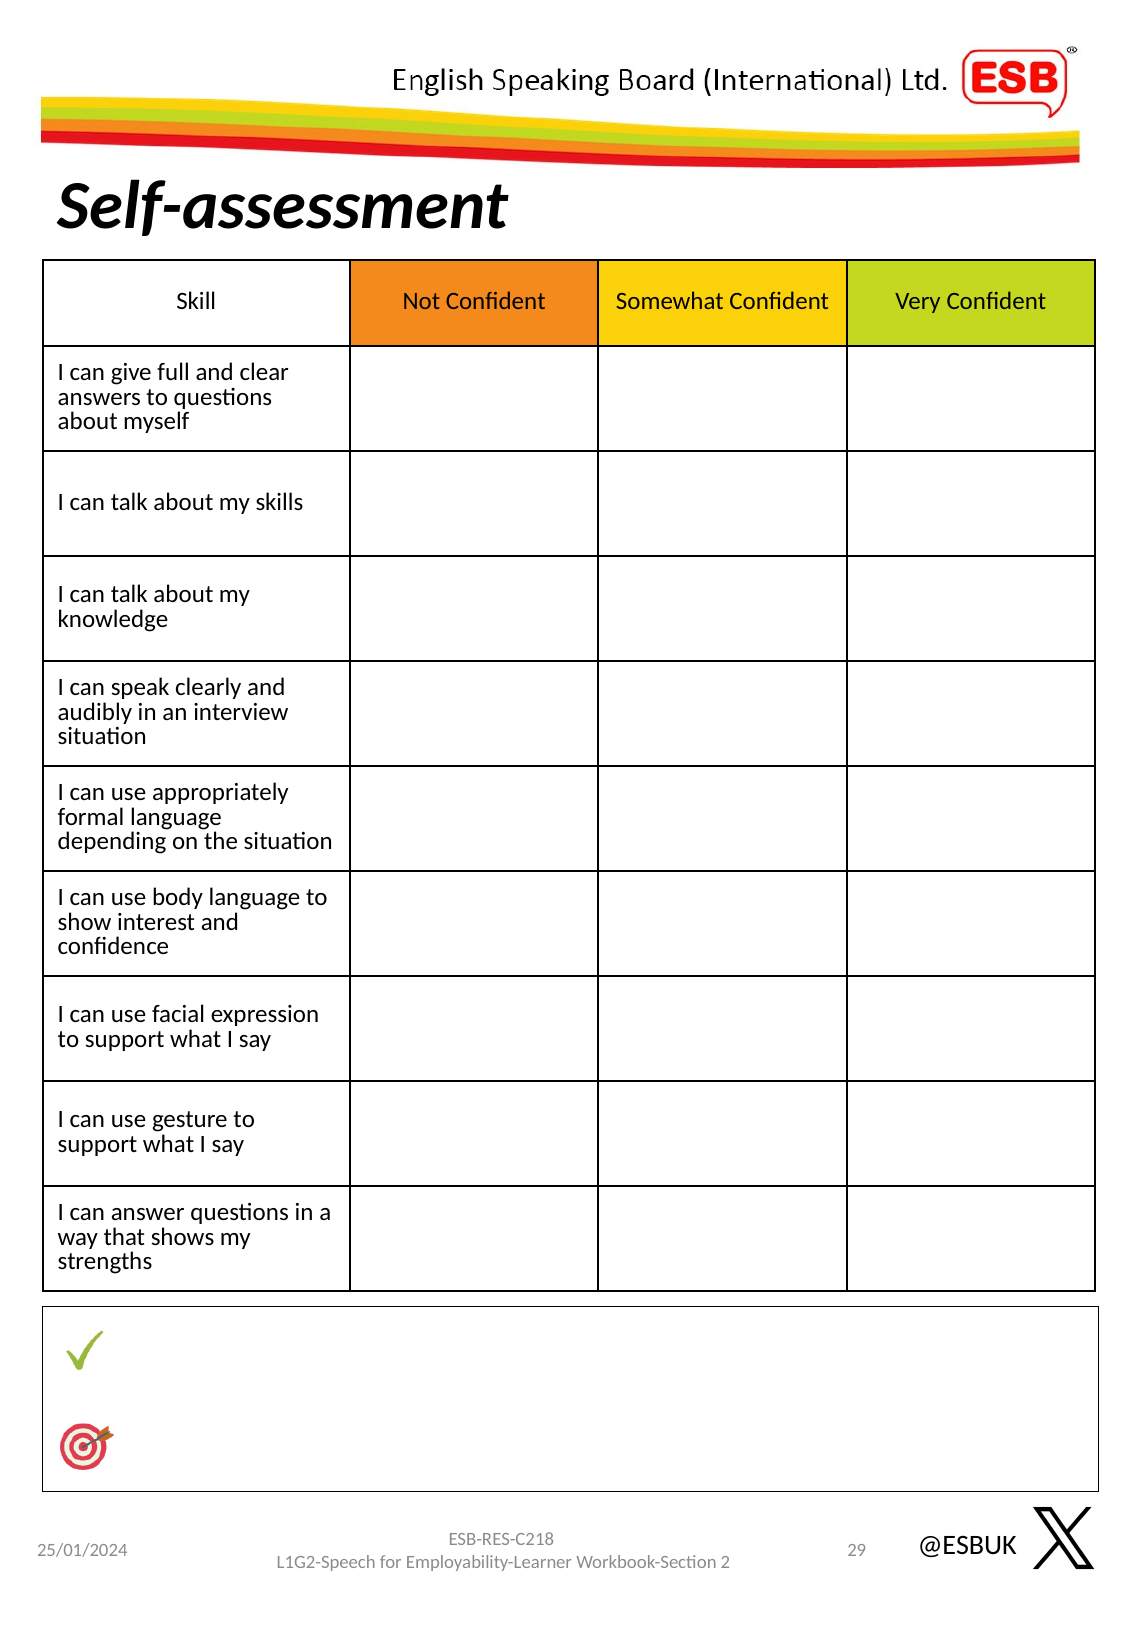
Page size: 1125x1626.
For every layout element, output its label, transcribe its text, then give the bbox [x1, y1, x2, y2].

table_cell [848, 347, 1094, 450]
table_cell [848, 977, 1094, 1080]
table_cell [848, 557, 1094, 660]
table_header Not Confident [351, 261, 597, 345]
table_cell [351, 872, 597, 975]
table_header Somewhat Confident [599, 261, 846, 345]
table_cell I can speak clearly and audibly in an interview situation [44, 662, 349, 765]
table_cell [351, 452, 597, 555]
table_cell [599, 977, 846, 1080]
picture [54, 1320, 116, 1377]
table_cell [351, 347, 597, 450]
footer ESB-RES-C218 L1G2-Speech for Employability-Learner Workbook-Section 2 [255, 1506, 697, 1593]
table_cell [351, 767, 597, 870]
table_cell [599, 662, 846, 765]
table_cell I can talk about my knowledge [44, 557, 349, 660]
slide_number 29 [697, 1506, 882, 1593]
table_cell [599, 557, 846, 660]
table_cell [599, 767, 846, 870]
table_cell [599, 872, 846, 975]
table_cell [599, 347, 846, 450]
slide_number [22, 1506, 255, 1593]
table_cell I can use body language to show interest and confidence [44, 872, 349, 975]
picture [54, 1414, 118, 1487]
table_cell I can answer questions in a way that shows my strengths [44, 1187, 349, 1290]
table_cell [351, 1187, 597, 1290]
table_header Very Confident [848, 261, 1094, 345]
table_cell [351, 557, 597, 660]
table_cell I can talk about my skills [44, 452, 349, 555]
table_cell [848, 872, 1094, 975]
table_cell [848, 767, 1094, 870]
table_cell I can use appropriately formal language depending on the situation [44, 767, 349, 870]
table_cell [848, 452, 1094, 555]
table_cell [848, 1082, 1094, 1185]
table_cell I can use facial expression to support what I say [44, 977, 349, 1080]
table_header Skill [44, 261, 349, 345]
table_cell [848, 662, 1094, 765]
title Self-assessment [42, 152, 1014, 259]
table_cell [599, 1082, 846, 1185]
table_cell [599, 452, 846, 555]
picture [1024, 1494, 1105, 1582]
table_cell [848, 1187, 1094, 1290]
text_box [42, 1306, 1099, 1492]
table_cell [351, 1082, 597, 1185]
table_cell [351, 977, 597, 1080]
table_cell I can give full and clear answers to questions about myself [44, 347, 349, 450]
picture [0, 1, 1125, 234]
table_cell [599, 1187, 846, 1290]
table_cell [351, 662, 597, 765]
table_cell I can use gesture to support what I say [44, 1082, 349, 1185]
